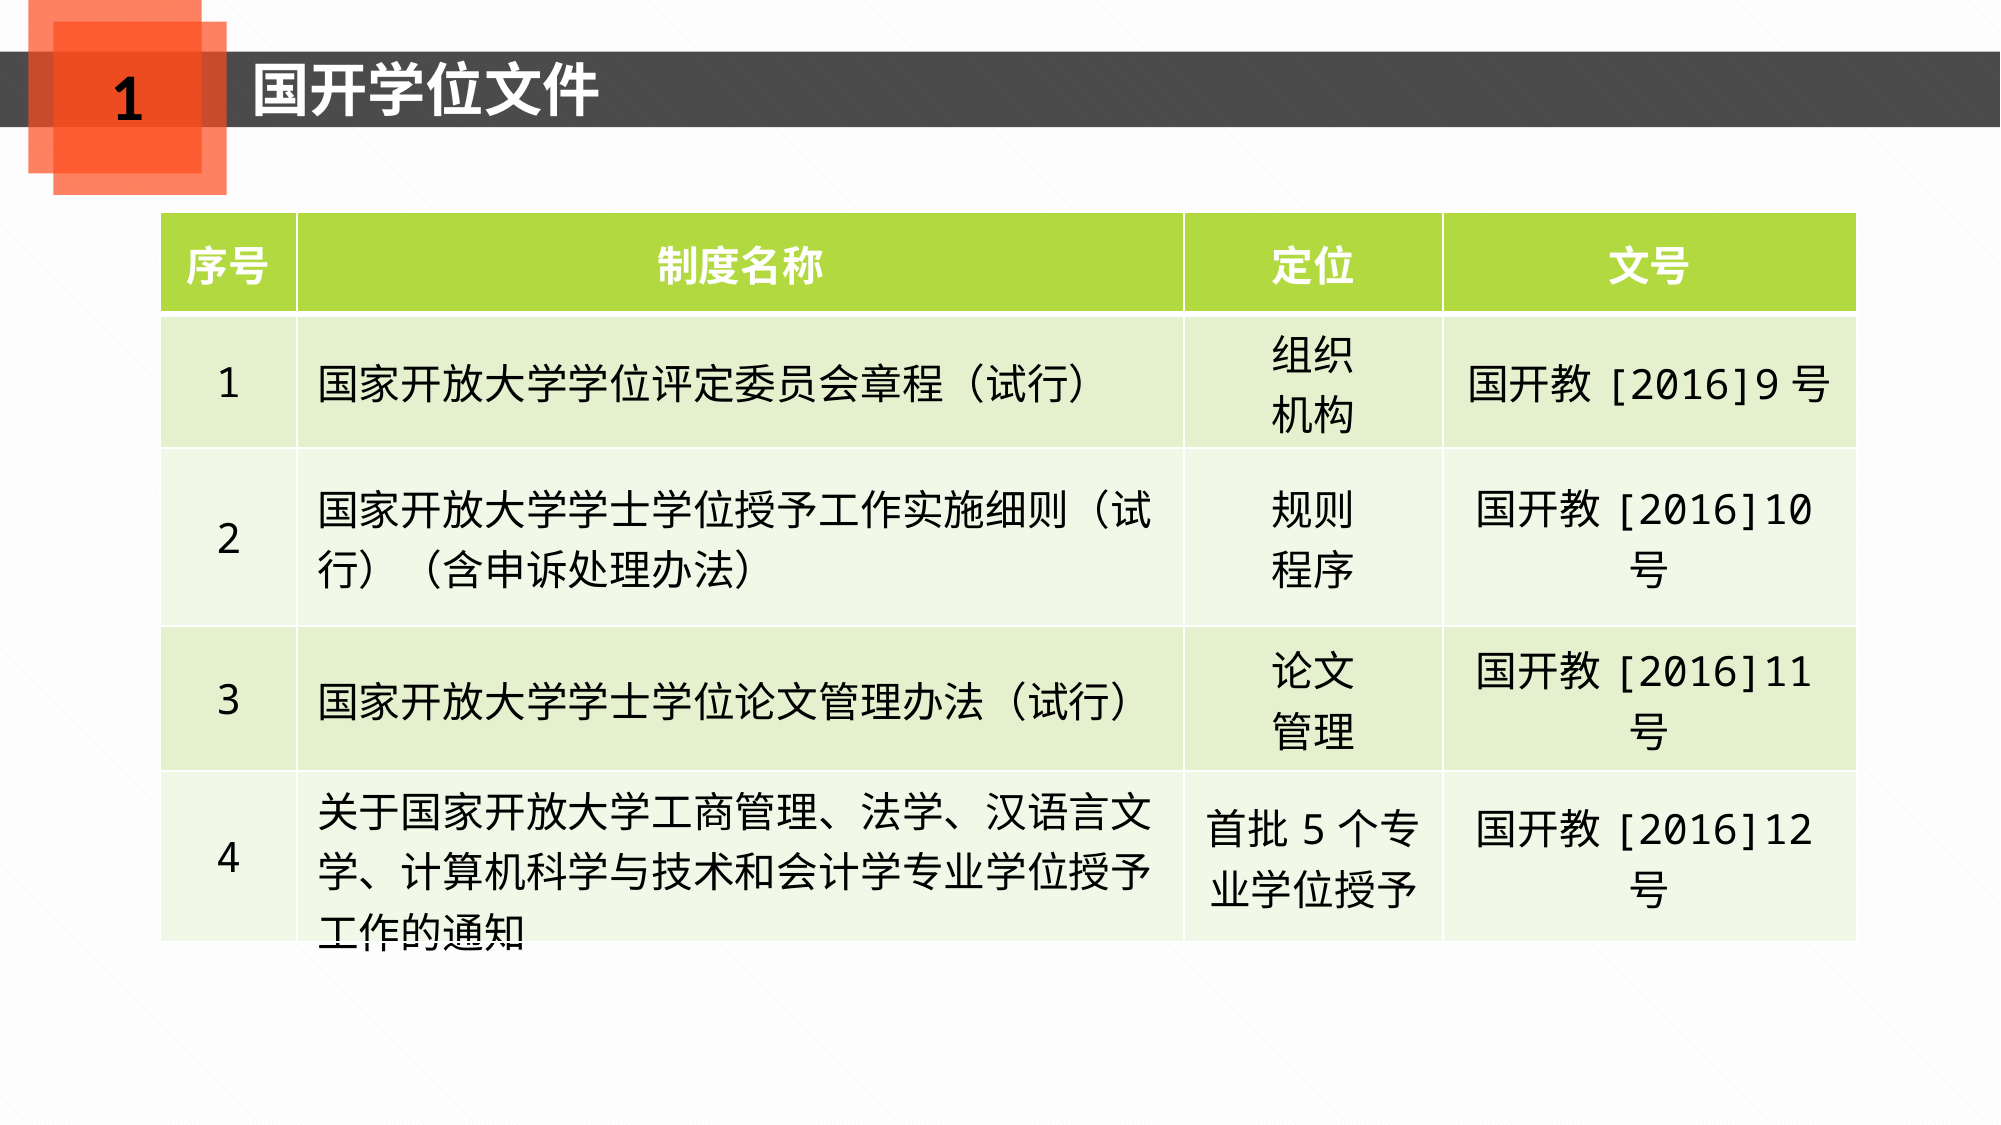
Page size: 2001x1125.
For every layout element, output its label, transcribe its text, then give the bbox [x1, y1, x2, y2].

table_cell 首批5个专业学位授予 [1185, 772, 1442, 941]
table_cell 论文 管理 [1185, 627, 1442, 770]
text_box [616, 51, 2000, 128]
text_box [52, 21, 228, 196]
text_box 1 [95, 46, 160, 142]
table_cell 国开教[2016]9号 [1444, 317, 1856, 447]
table_cell 国家开放大学学士学位授予工作实施细则（试行）（含申诉处理办法） [298, 449, 1183, 625]
table_cell 国家开放大学学位评定委员会章程（试行） [298, 317, 1183, 447]
table_header 序号 [161, 213, 296, 311]
table_cell 1 [161, 317, 296, 447]
table_cell 国开教[2016]10号 [1444, 449, 1856, 625]
table_cell 关于国家开放大学工商管理、法学、汉语言文学、计算机科学与技术和会计学专业学位授予工作的通知 [298, 772, 1183, 941]
text_box [27, 0, 203, 174]
table_cell 2 [161, 449, 296, 625]
table_cell 规则 程序 [1185, 449, 1442, 625]
table_header 制度名称 [298, 213, 1183, 311]
table_cell 国开教[2016]11号 [1444, 627, 1856, 770]
text_box [0, 51, 27, 128]
table_cell 国家开放大学学士学位论文管理办法（试行） [298, 627, 1183, 770]
table_header 定位 [1185, 213, 1442, 311]
table_header 文号 [1444, 213, 1856, 311]
table_cell 3 [161, 627, 296, 770]
text_box [228, 51, 236, 128]
table_cell 国开教[2016]12号 [1444, 772, 1856, 941]
table_cell 组织 机构 [1185, 317, 1442, 447]
table_cell 4 [161, 772, 296, 941]
text_box 国开学位文件 [236, 45, 616, 130]
